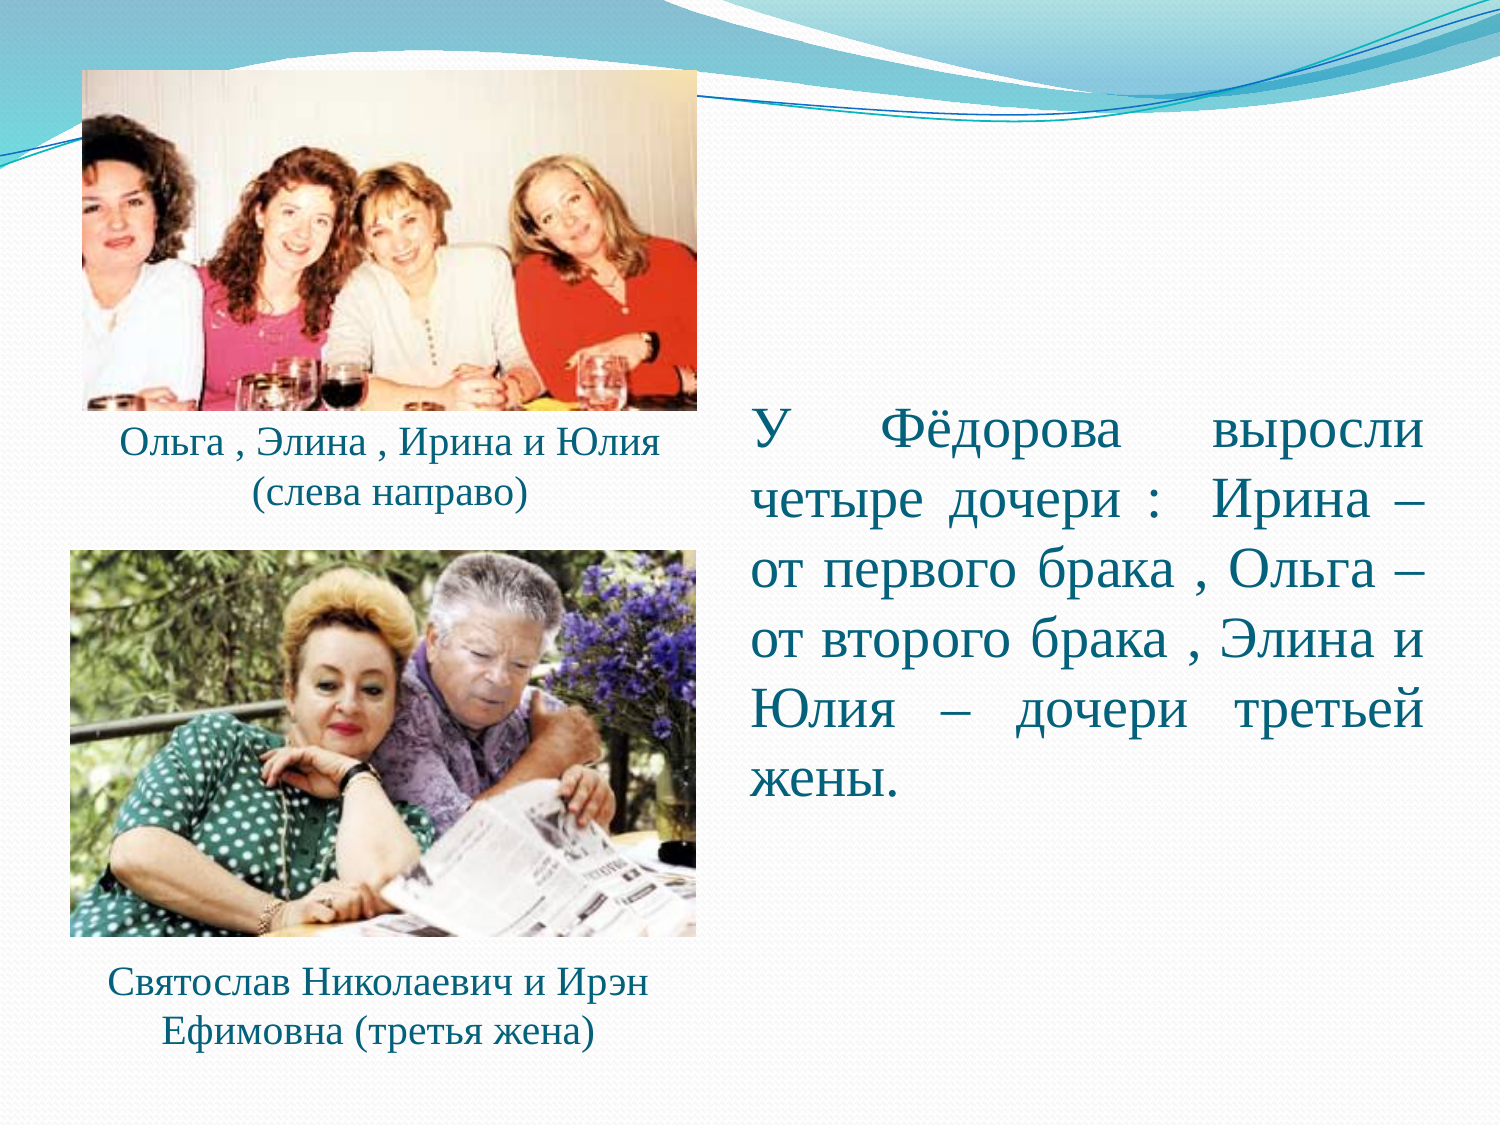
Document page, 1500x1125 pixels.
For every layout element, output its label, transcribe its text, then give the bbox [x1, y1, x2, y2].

title У Фёдорова выросли четыре дочери : Ирина – от первого брака , Ольга – от второго брака , Элина и Юлия – дочери третьей жены. [750, 375, 1425, 809]
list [70, 550, 696, 937]
list Святослав Николаевич и Ирэн Ефимовна (третья жена) [46, 949, 710, 1058]
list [81, 70, 697, 411]
list Ольга , Элина , Ирина и Юлия (слева направо) [58, 410, 722, 518]
